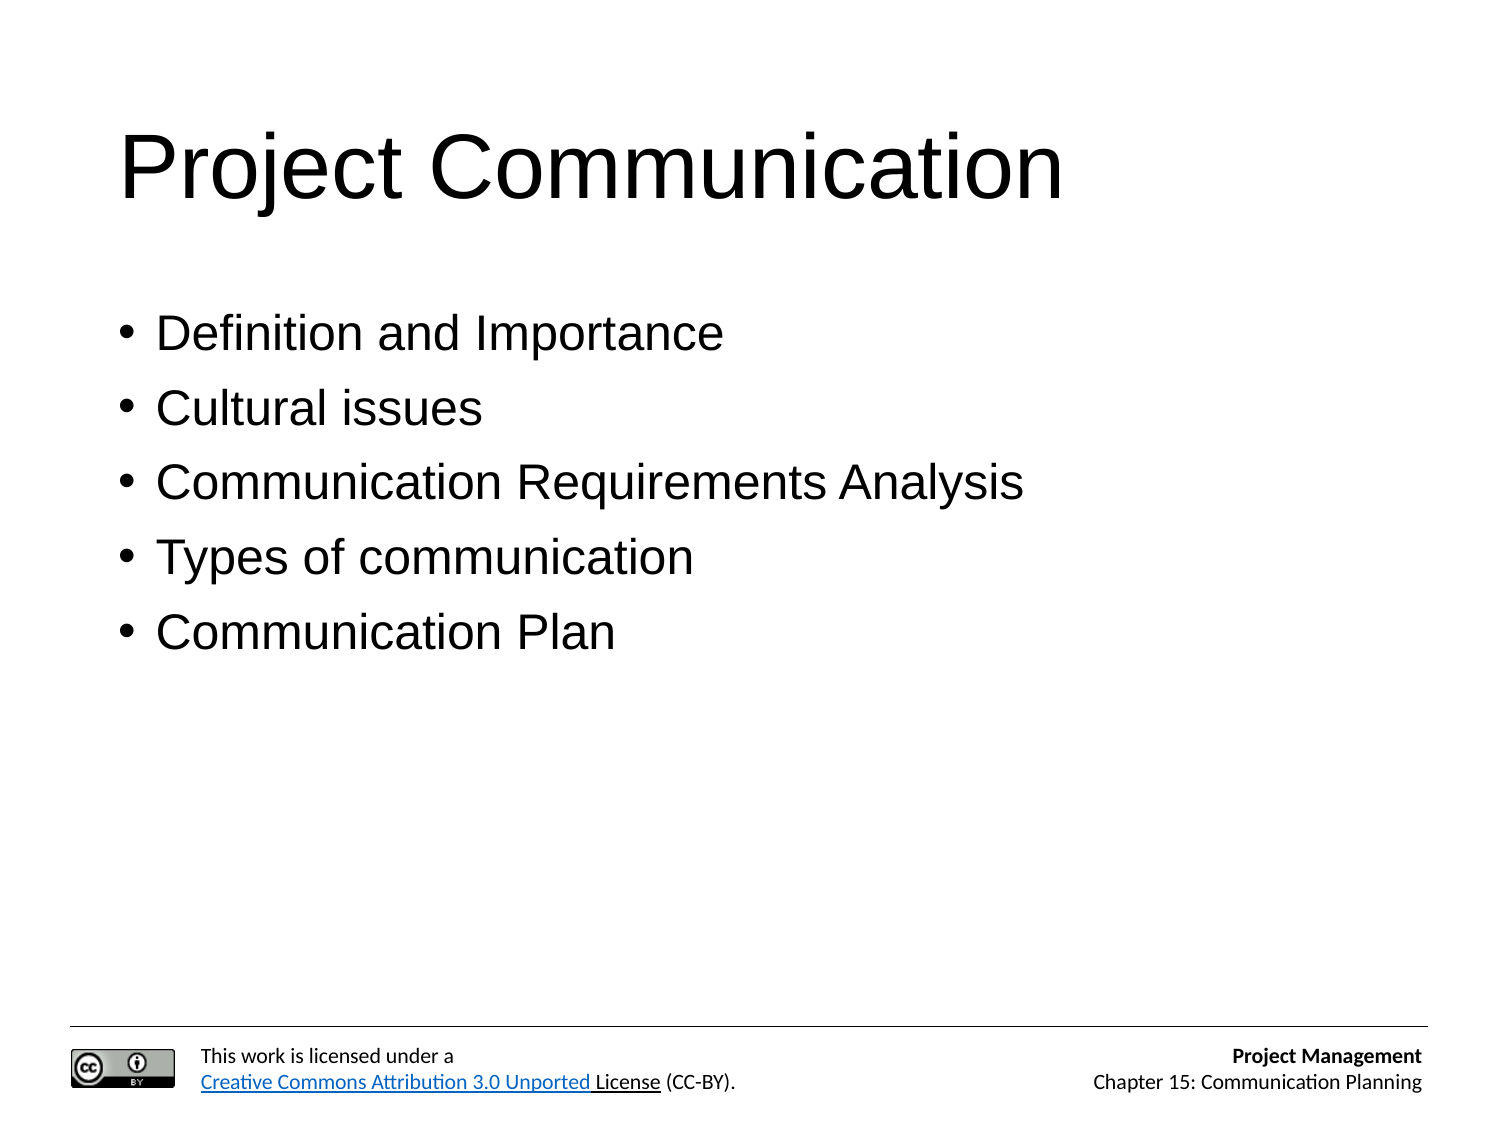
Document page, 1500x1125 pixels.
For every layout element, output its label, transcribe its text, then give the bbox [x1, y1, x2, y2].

picture [71, 1049, 175, 1088]
title Project Communication [103, 59, 1397, 278]
list Definition and Importance Cultural issues Communication Requirements Analysis Types of communication Communication Plan [103, 299, 1397, 1014]
